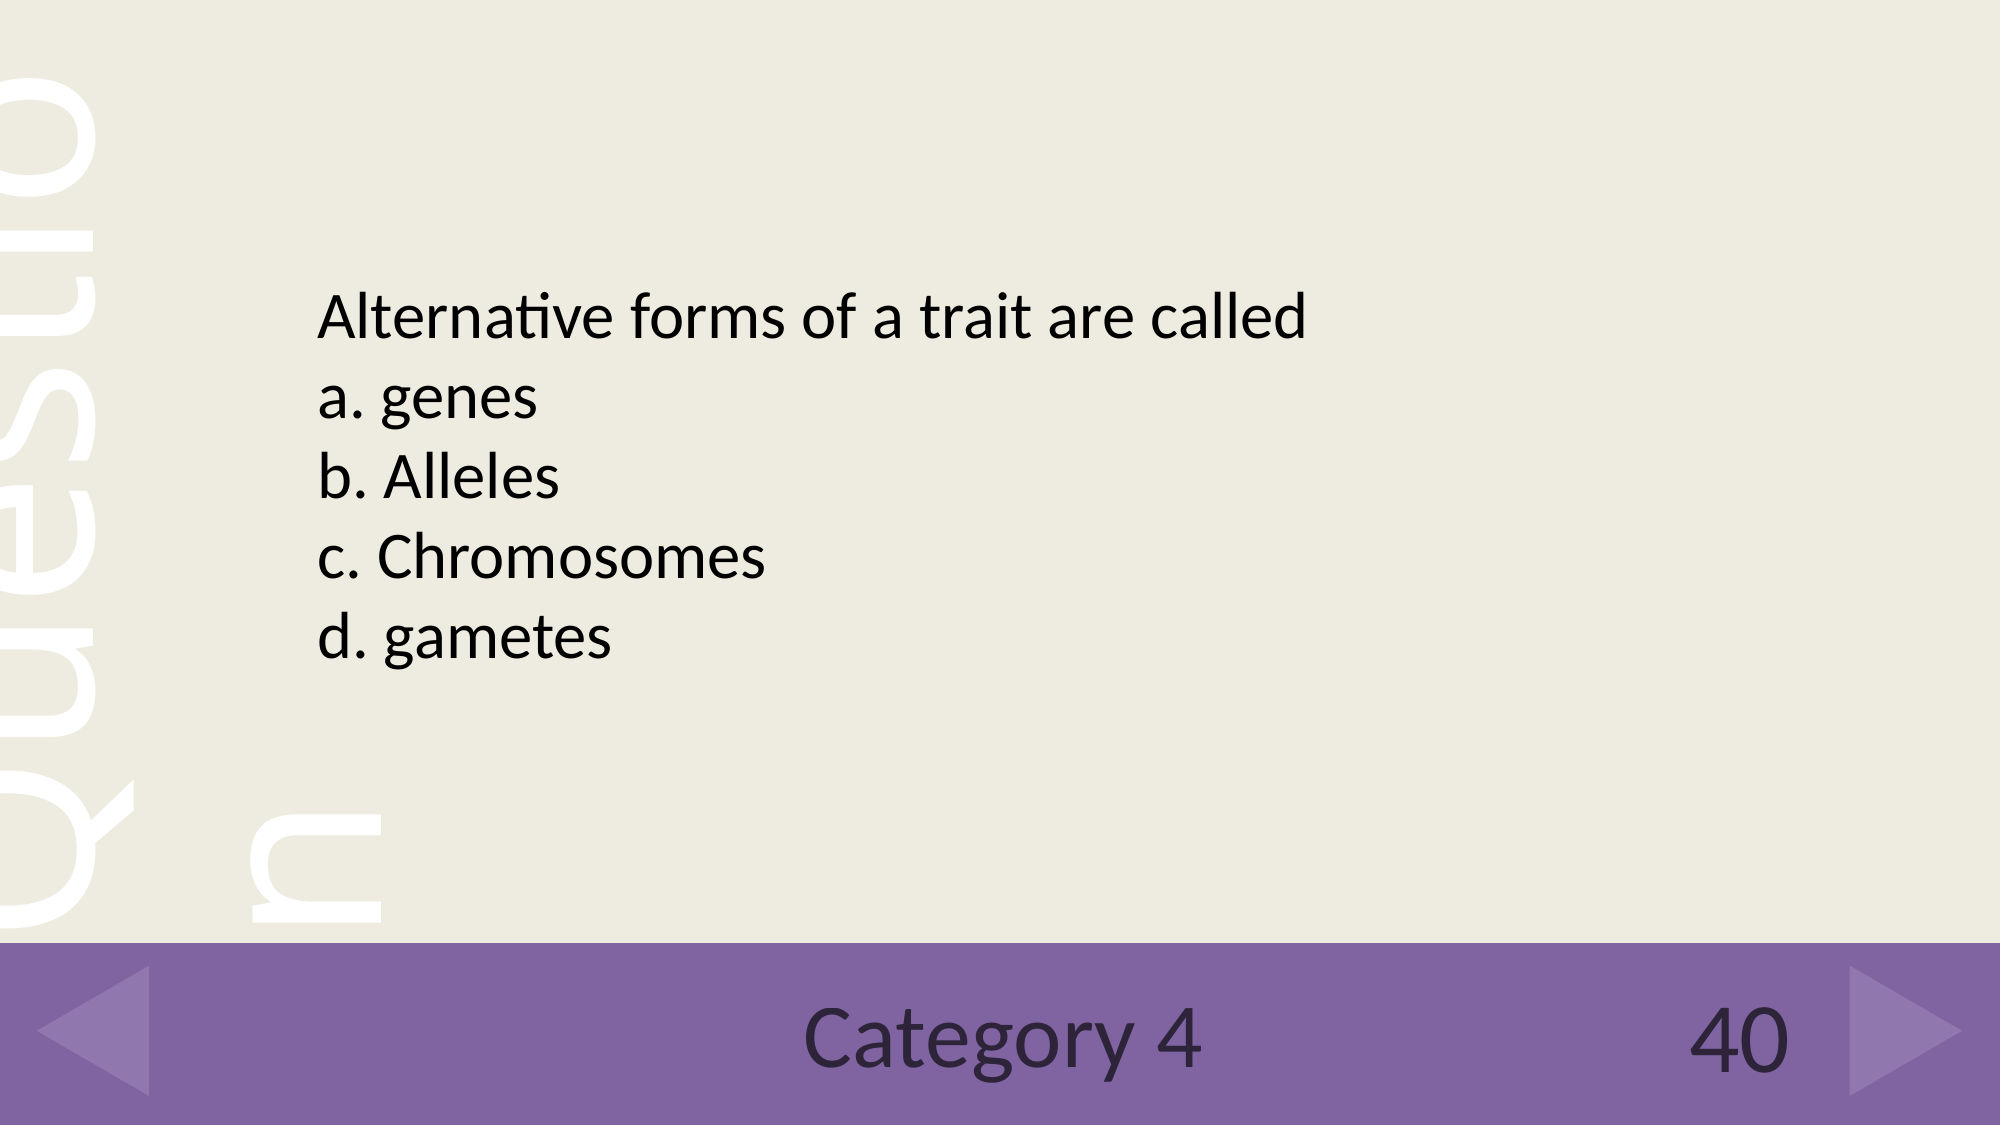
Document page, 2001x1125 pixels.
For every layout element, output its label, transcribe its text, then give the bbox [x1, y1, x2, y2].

title Category 4 [103, 937, 1904, 1125]
list Alternative forms of a trait are called a. genes b. Alleles c. Chromosomes d. gametes [302, 307, 1760, 636]
